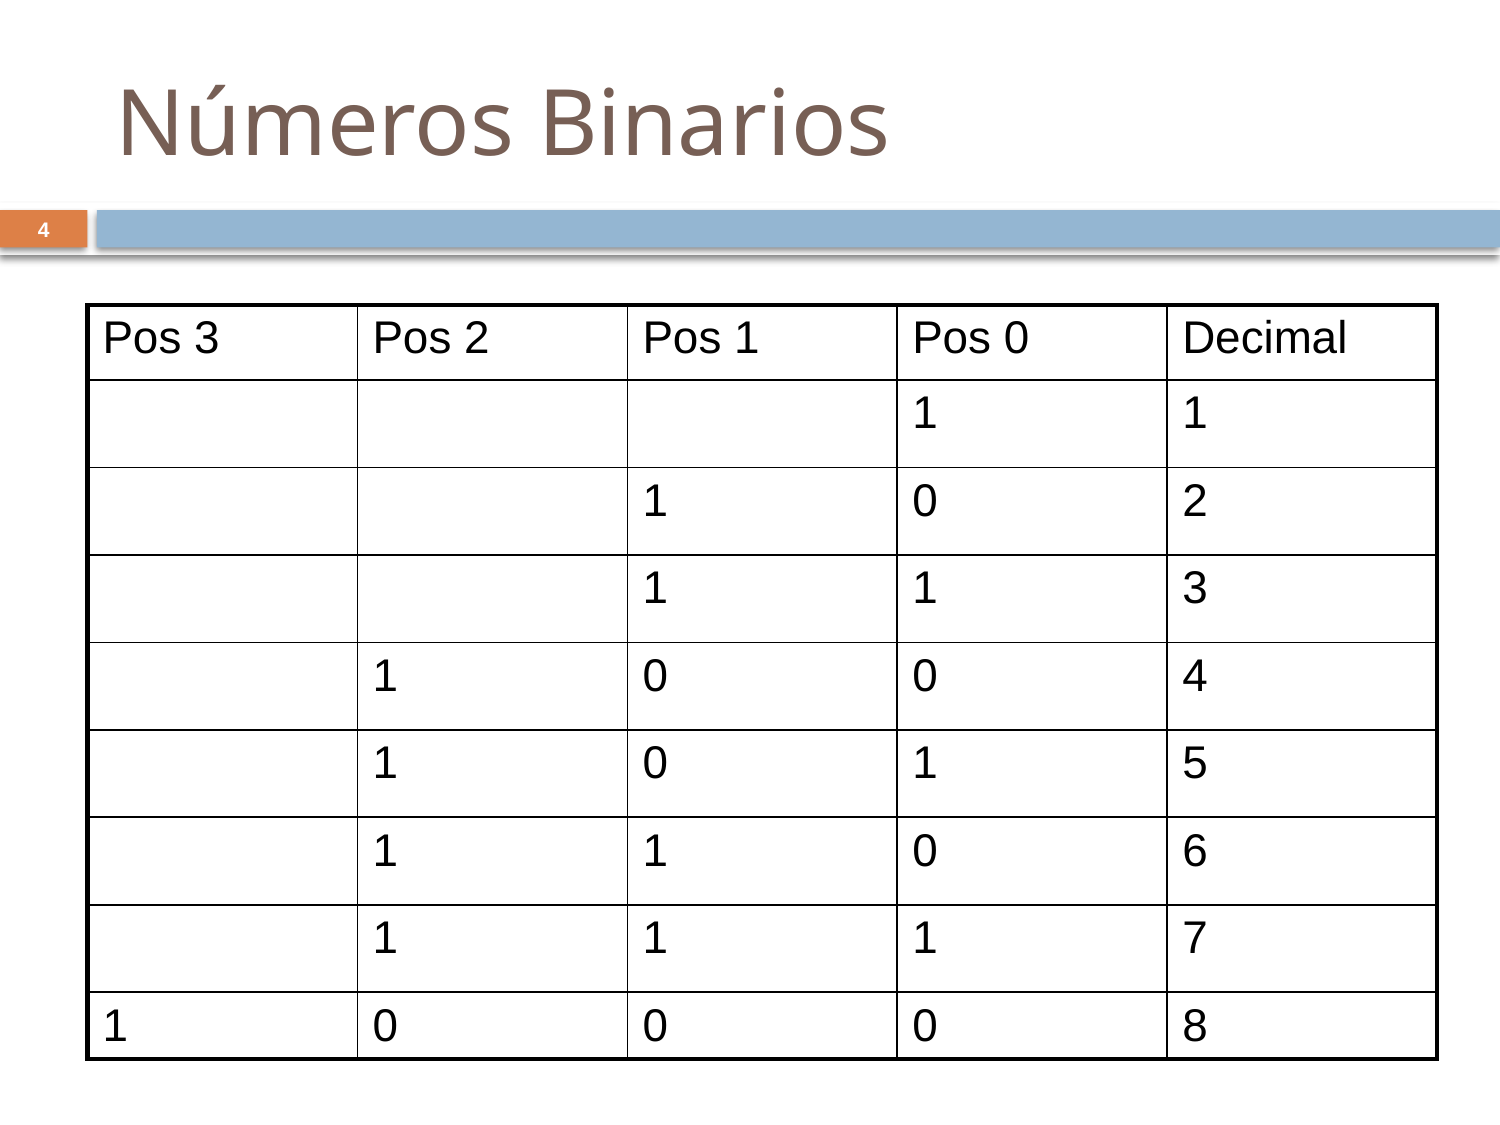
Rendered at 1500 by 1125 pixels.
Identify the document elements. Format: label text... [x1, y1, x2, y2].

table_cell 1 [1168, 381, 1435, 467]
table_cell 1 [628, 556, 896, 642]
table_cell 0 [358, 993, 627, 1057]
table_cell 1 [898, 556, 1166, 642]
table_header Decimal [1168, 307, 1435, 379]
table_cell 6 [1168, 818, 1435, 904]
table_cell 1 [628, 468, 896, 554]
table_cell 4 [1168, 643, 1435, 729]
table_cell [90, 556, 357, 642]
table_cell 1 [898, 731, 1166, 816]
table_cell 0 [898, 818, 1166, 904]
table_cell 0 [628, 643, 896, 729]
table_cell 5 [1168, 731, 1435, 816]
table_cell [358, 556, 627, 642]
table_cell 1 [628, 906, 896, 991]
table_header Pos 2 [358, 307, 627, 379]
table_cell 0 [898, 468, 1166, 554]
table_cell [90, 818, 357, 904]
table_cell 7 [1168, 906, 1435, 991]
table_header Pos 0 [898, 307, 1166, 379]
table_cell [358, 381, 627, 467]
table_cell 1 [358, 643, 627, 729]
table_cell 0 [628, 993, 896, 1057]
table_cell 1 [898, 906, 1166, 991]
table_cell 1 [898, 381, 1166, 467]
table_cell 0 [898, 643, 1166, 729]
table_cell 0 [628, 731, 896, 816]
table_cell 2 [1168, 468, 1435, 554]
table_cell 1 [358, 906, 627, 991]
table_cell [90, 731, 357, 816]
table_cell 1 [358, 731, 627, 816]
table_header Pos 1 [628, 307, 896, 379]
table_header Pos 3 [90, 307, 357, 379]
table_cell 0 [898, 993, 1166, 1057]
table_cell [90, 906, 357, 991]
table_cell [90, 381, 357, 467]
table_cell [628, 381, 896, 467]
table_cell 1 [90, 993, 357, 1057]
table_cell 1 [628, 818, 896, 904]
title Números Binarios [100, 37, 1438, 200]
slide_number 4 [0, 208, 88, 249]
table_cell [358, 468, 627, 554]
table_cell [90, 643, 357, 729]
table_cell 8 [1168, 993, 1435, 1057]
table_cell [90, 468, 357, 554]
table_cell 3 [1168, 556, 1435, 642]
table_cell 1 [358, 818, 627, 904]
